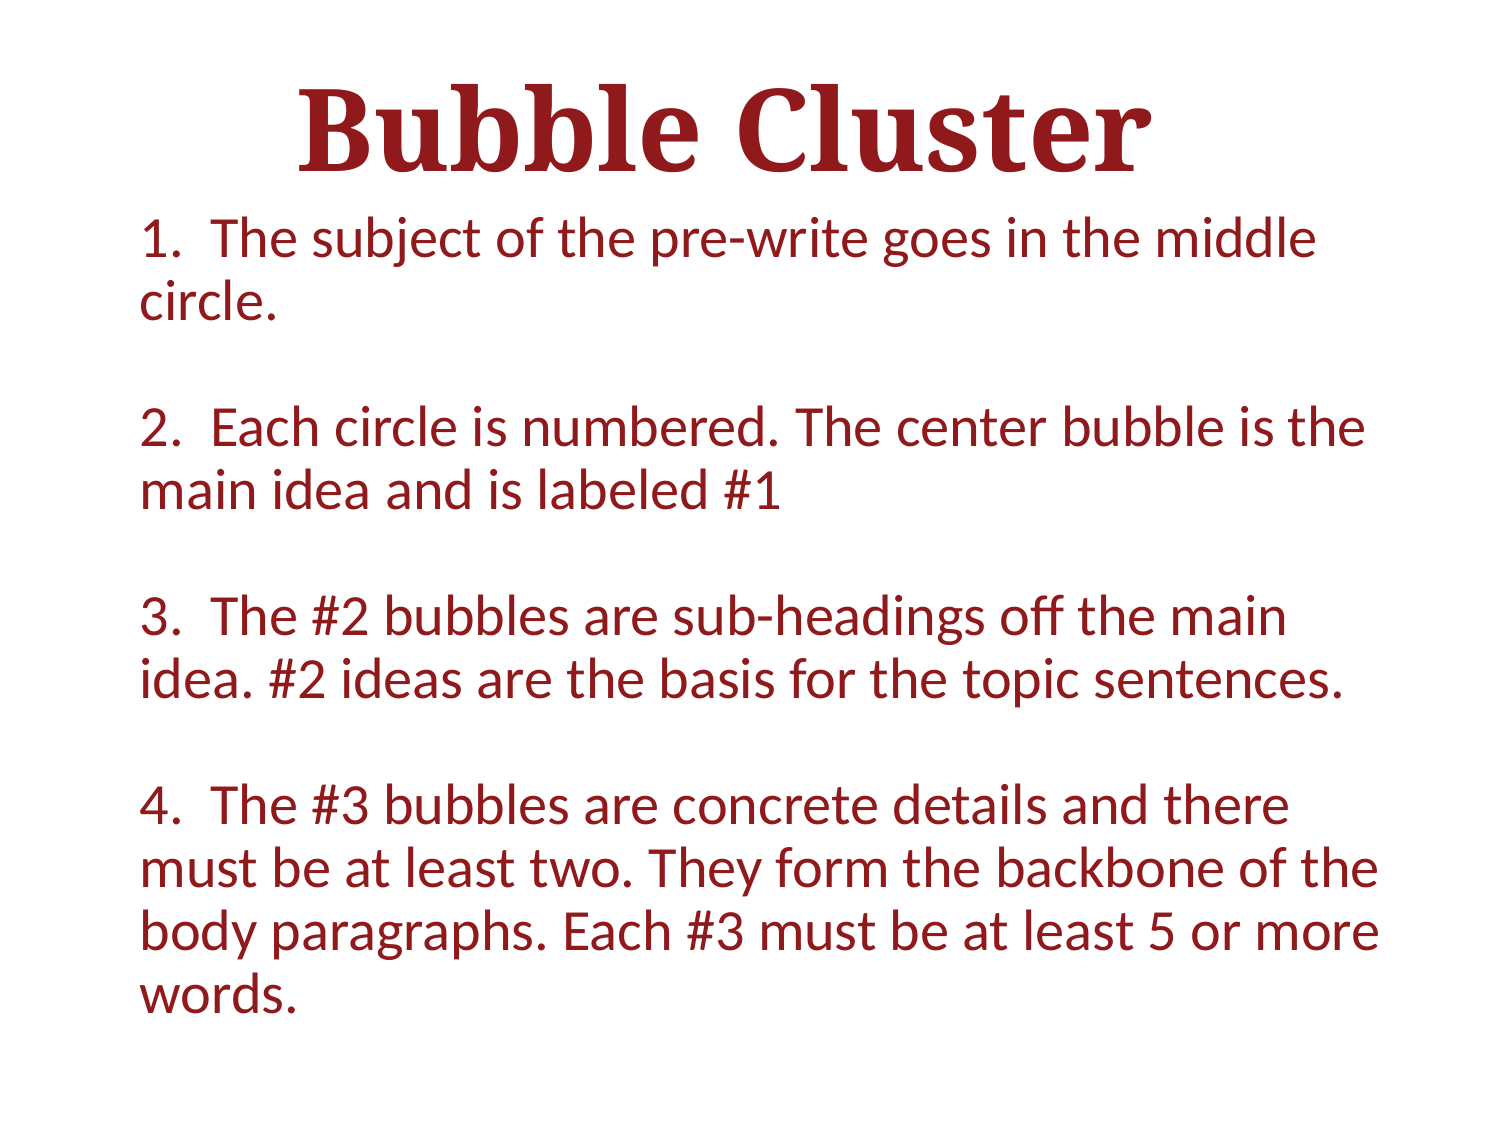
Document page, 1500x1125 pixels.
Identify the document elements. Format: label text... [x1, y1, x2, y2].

text_box Bubble Cluster [99, 49, 1350, 203]
text_box The subject of the pre-write goes in the middle circle. Each circle is numbered. The center bubble is the main idea and is labeled #1 The #2 bubbles are sub-headings off the main idea. #2 ideas are the basis for the topic sentences. The #3 bubbles are concrete details and there must be at least two. They form the backbone of the body paragraphs. Each #3 must be at least 5 or more words. [124, 200, 1400, 1104]
